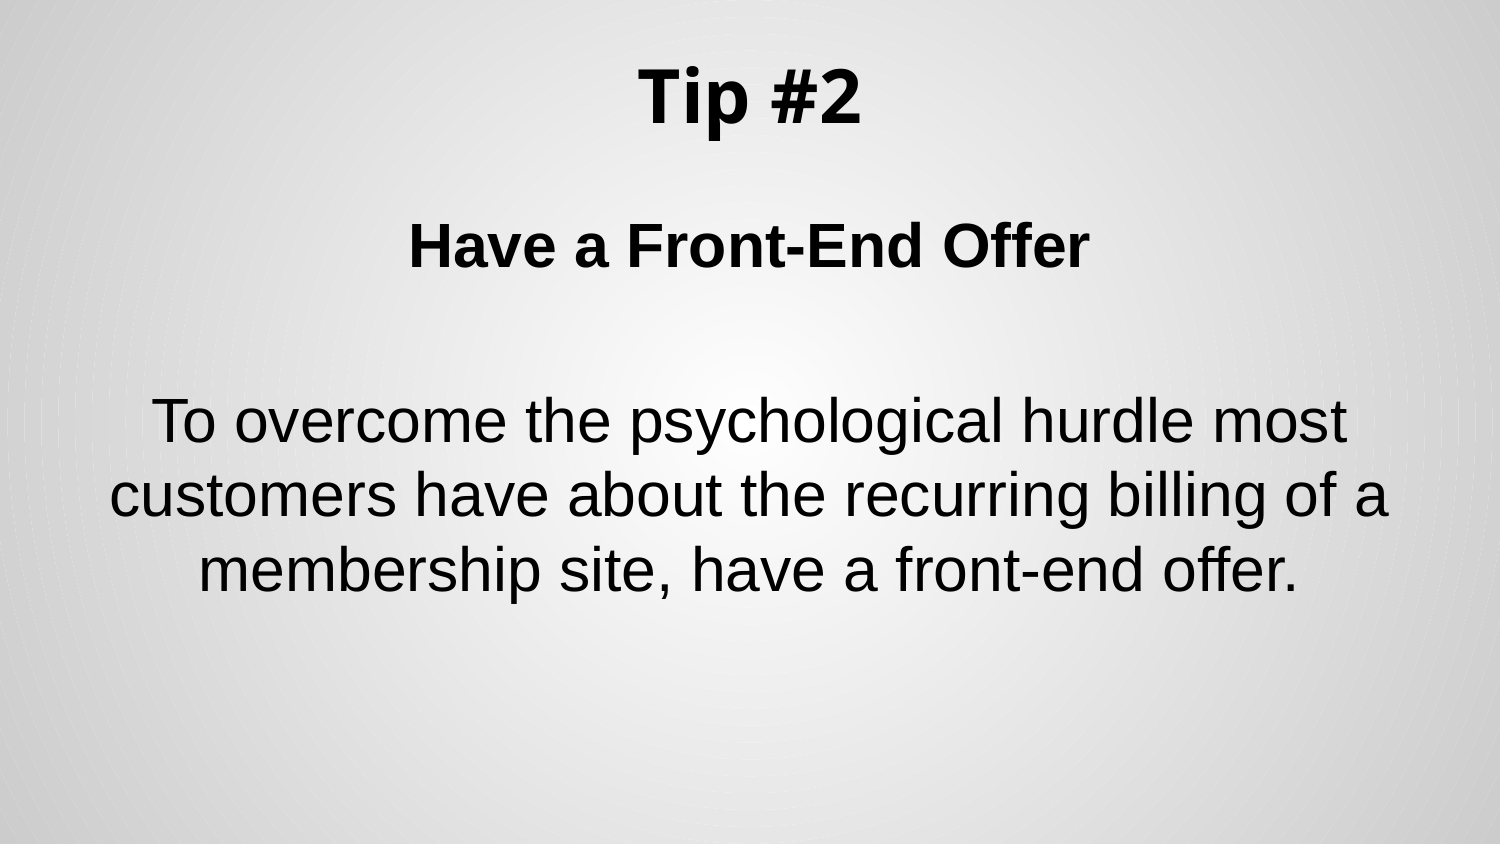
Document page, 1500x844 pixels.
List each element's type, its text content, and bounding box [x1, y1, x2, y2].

list Have a Front-End Offer To overcome the psychological hurdle most customers have about the recurring billing of a membership site, have a front-end offer. [75, 102, 1425, 832]
title Tip #2 [75, 12, 1425, 102]
